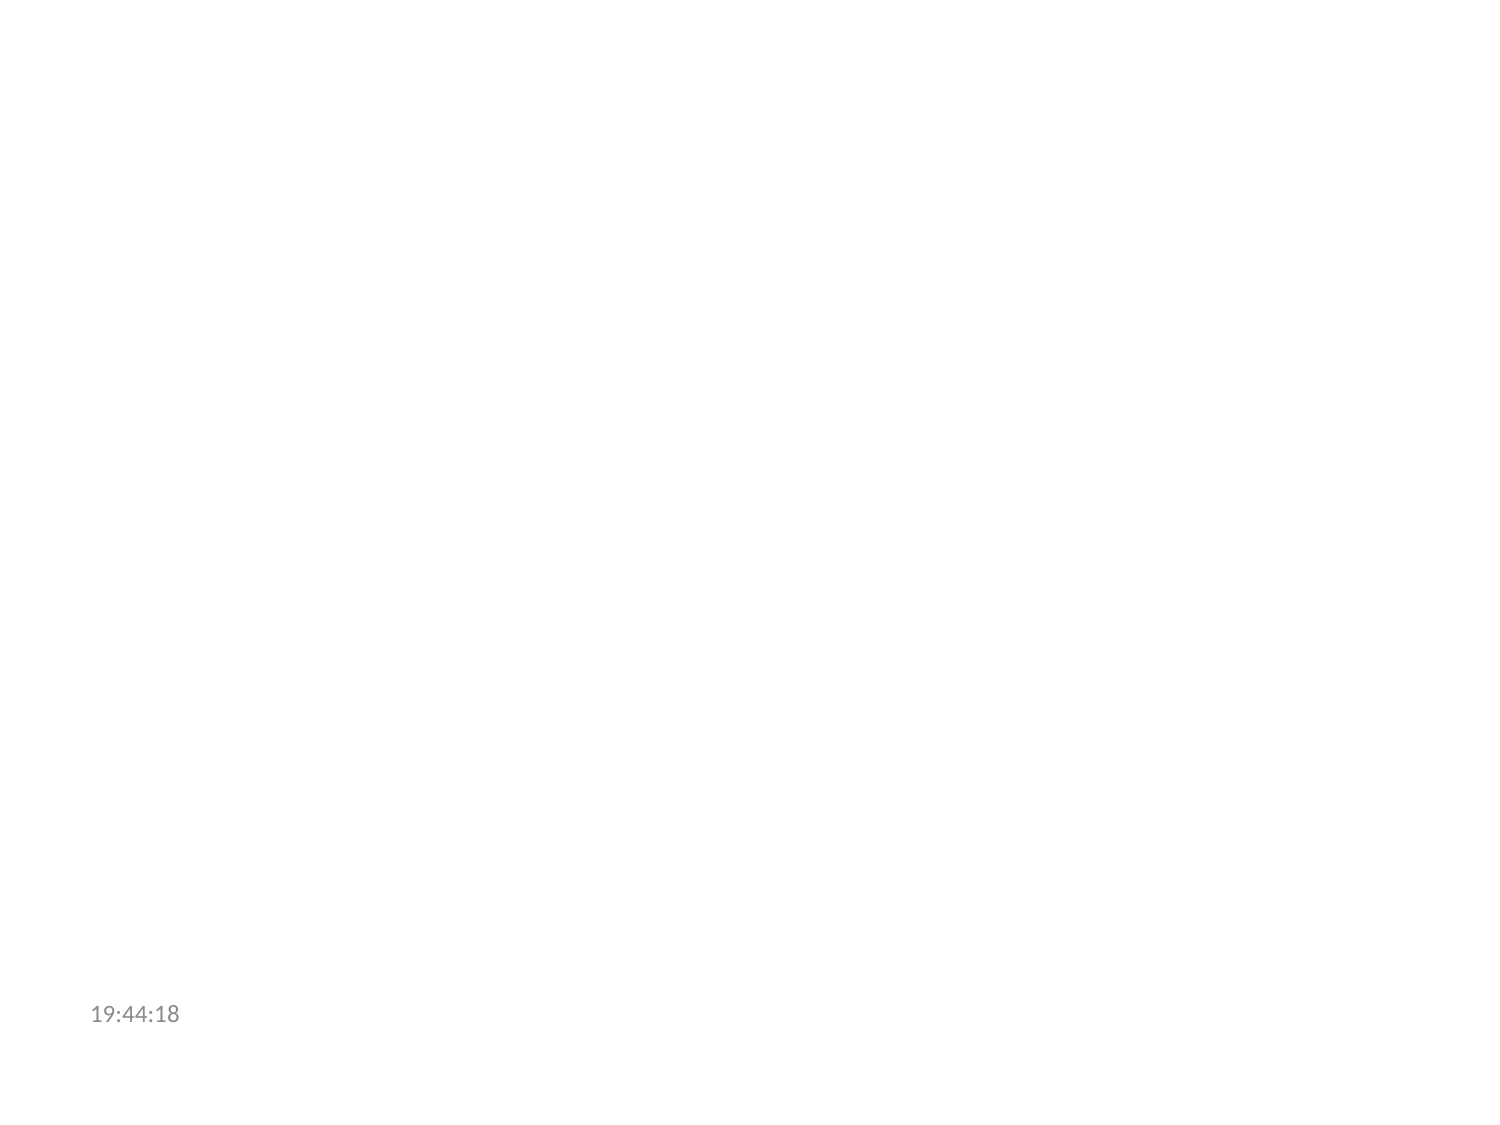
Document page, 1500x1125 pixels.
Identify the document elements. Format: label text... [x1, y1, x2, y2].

text_box 15:35:09 [75, 982, 425, 1043]
